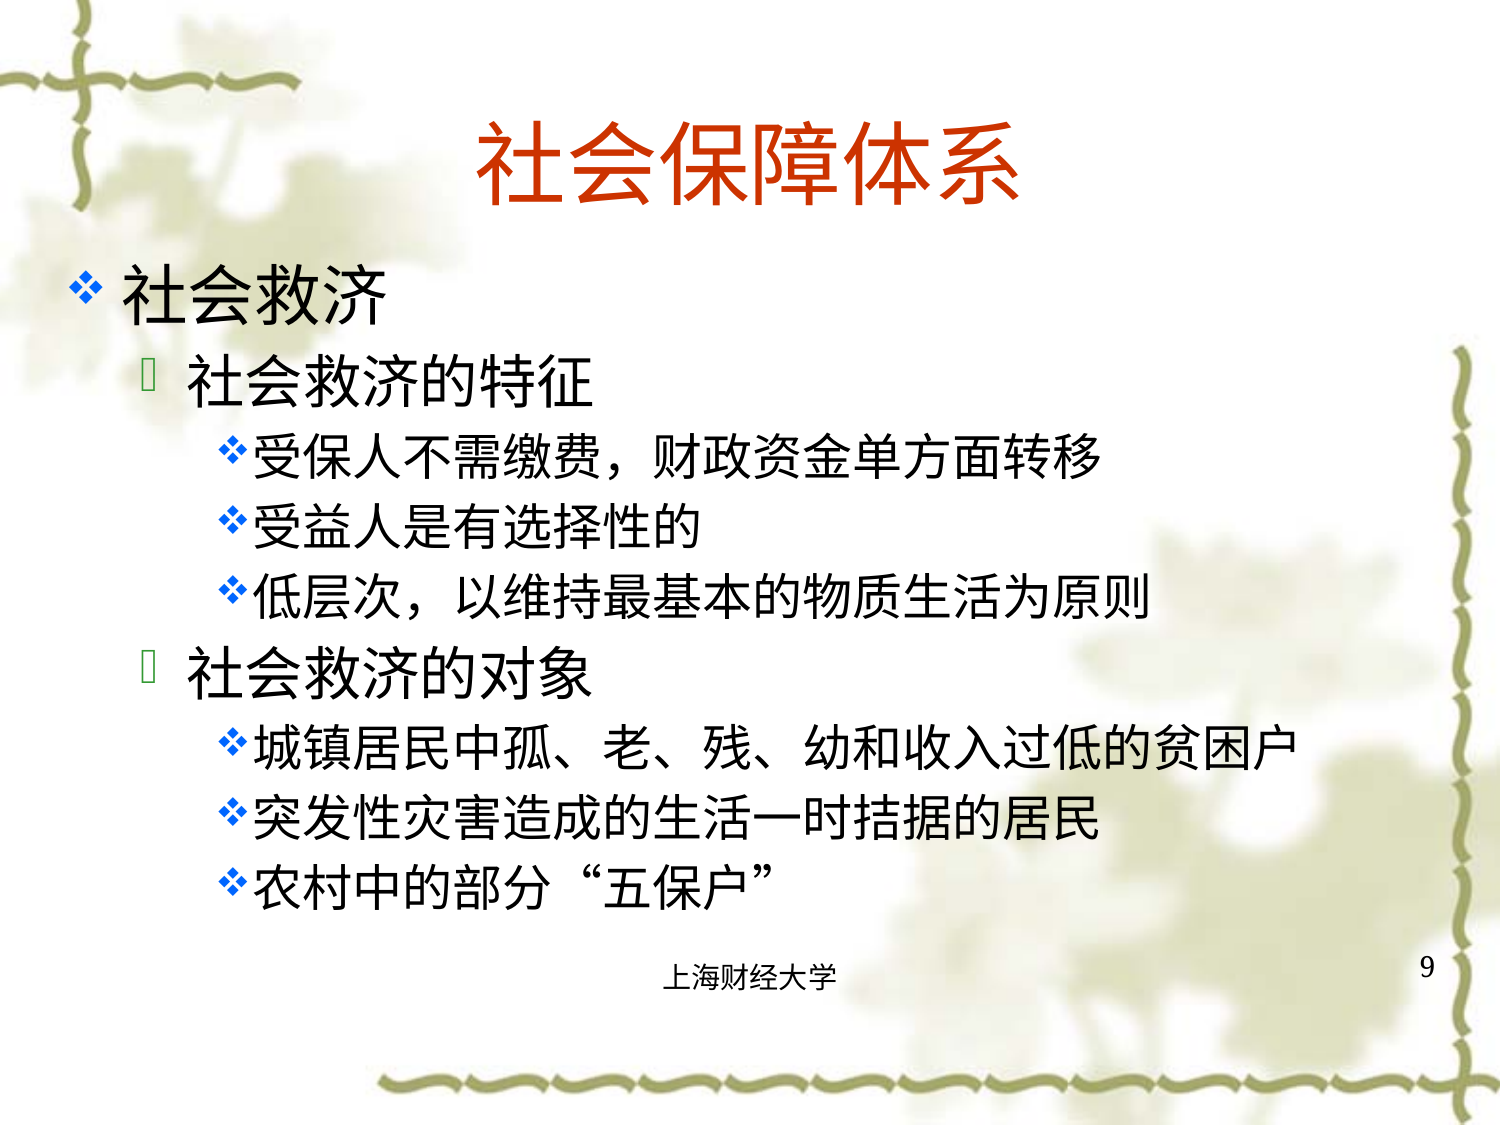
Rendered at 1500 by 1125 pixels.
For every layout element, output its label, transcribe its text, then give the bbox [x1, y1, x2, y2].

slide_number 9 [1074, 940, 1451, 1066]
list 社会救济 社会救济的特征 受保人不需缴费，财政资金单方面转移 受益人是有选择性的 低层次，以维持最基本的物质生活为原则 社会救济的对象 城镇居民中孤、老、残、幼和收入过低的贫困户 突发性灾害造成的生活一时拮据的居民 农村中的部分“五保户” [49, 245, 1452, 963]
footer 上海财经大学 [512, 952, 988, 1066]
title 社会保障体系 [49, 112, 1451, 212]
picture [0, 0, 1500, 1125]
